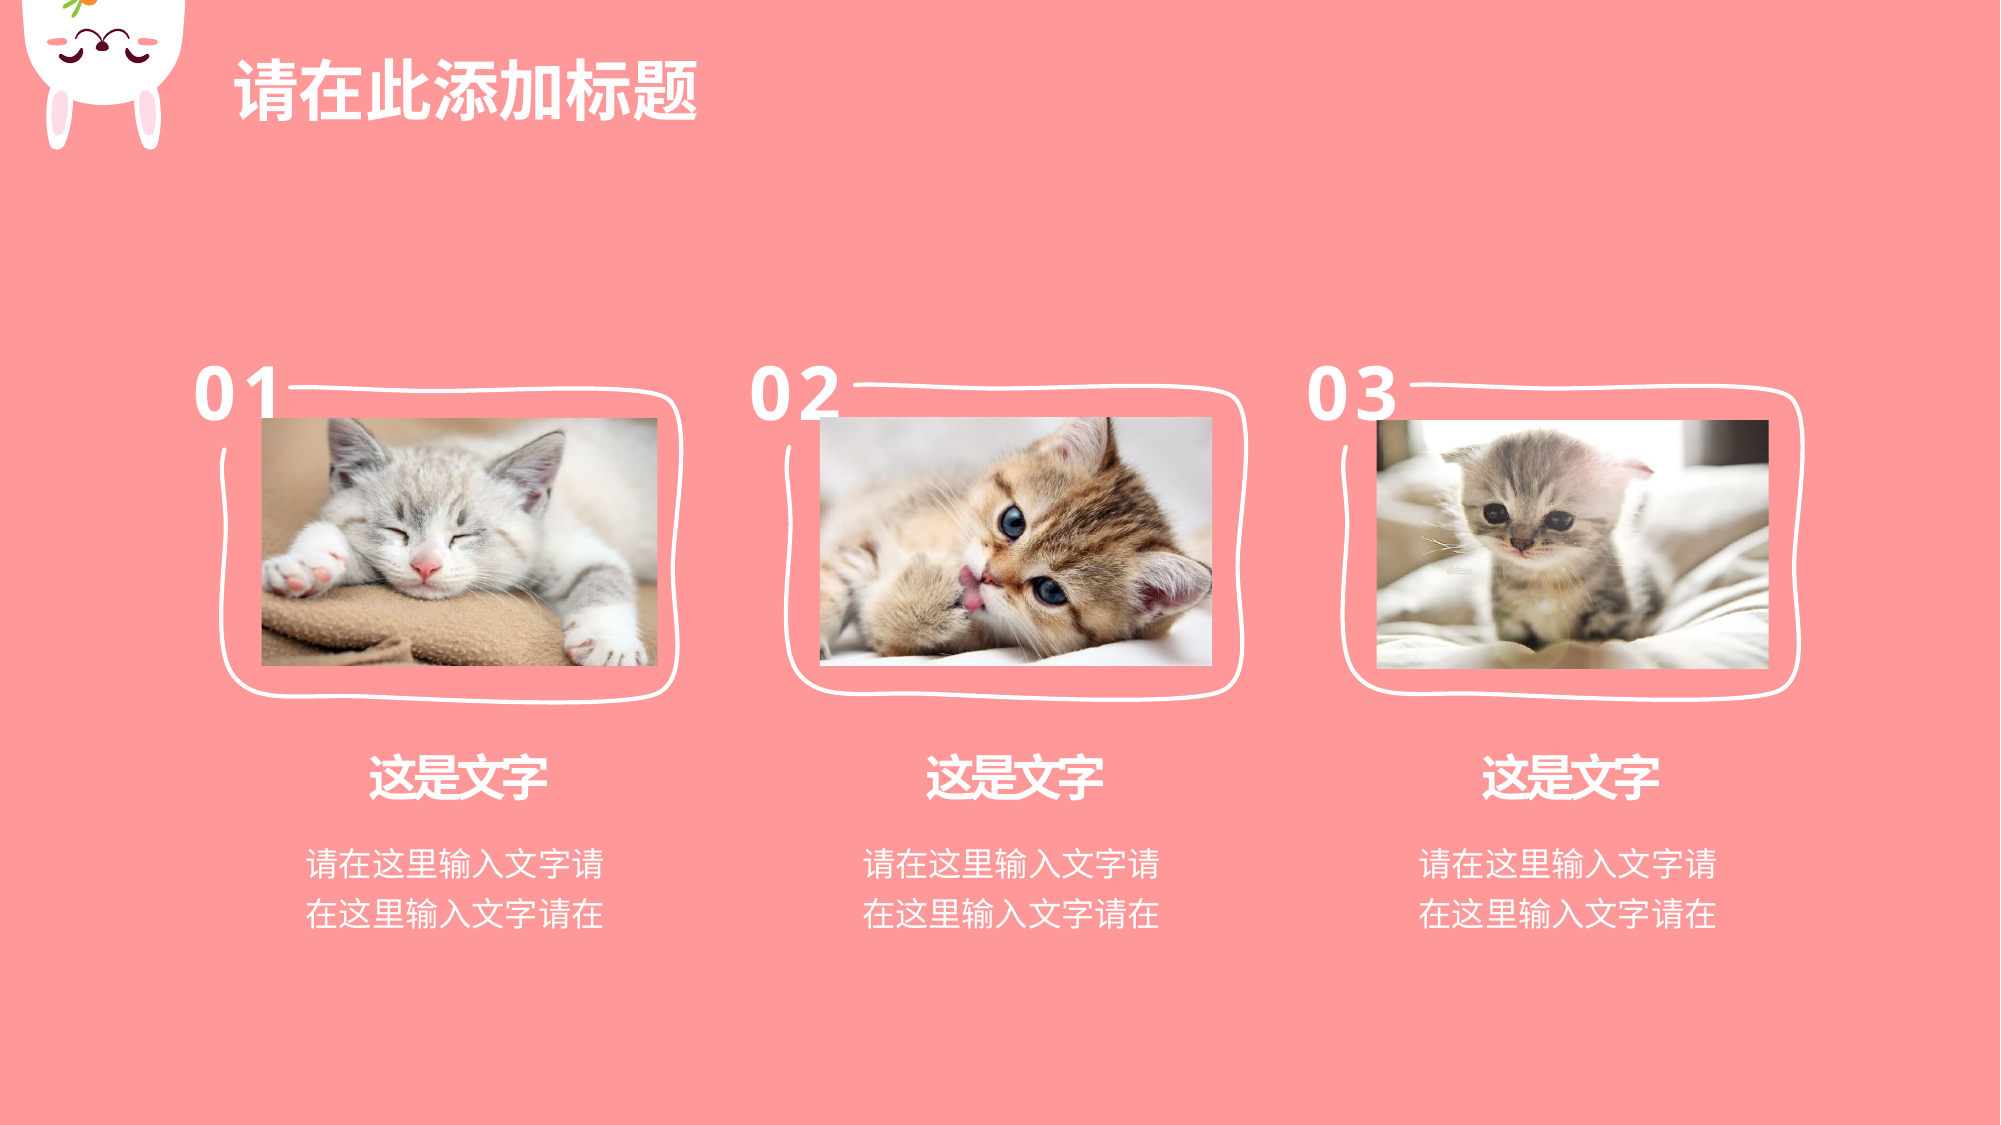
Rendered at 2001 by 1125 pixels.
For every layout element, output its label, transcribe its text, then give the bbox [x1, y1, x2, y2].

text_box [21, 0, 186, 153]
text_box 这是文字 [891, 738, 1141, 814]
text_box 02 [729, 337, 862, 443]
text_box [1375, 420, 1770, 670]
text_box 请在这里输入文字请在这里输入文字请在 [847, 826, 1185, 941]
text_box [220, 386, 683, 704]
text_box 请在此添加标题 [209, 41, 722, 137]
text_box [784, 383, 1248, 701]
text_box 01 [172, 337, 306, 443]
text_box 请在这里输入文字请在这里输入文字请在 [1403, 826, 1742, 941]
text_box [1341, 383, 1804, 701]
text_box 这是文字 [335, 738, 584, 814]
text_box [261, 417, 658, 667]
text_box 这是文字 [1448, 738, 1697, 814]
text_box 请在这里输入文字请在这里输入文字请在 [290, 826, 628, 941]
text_box [819, 417, 1213, 667]
text_box 03 [1285, 337, 1419, 443]
